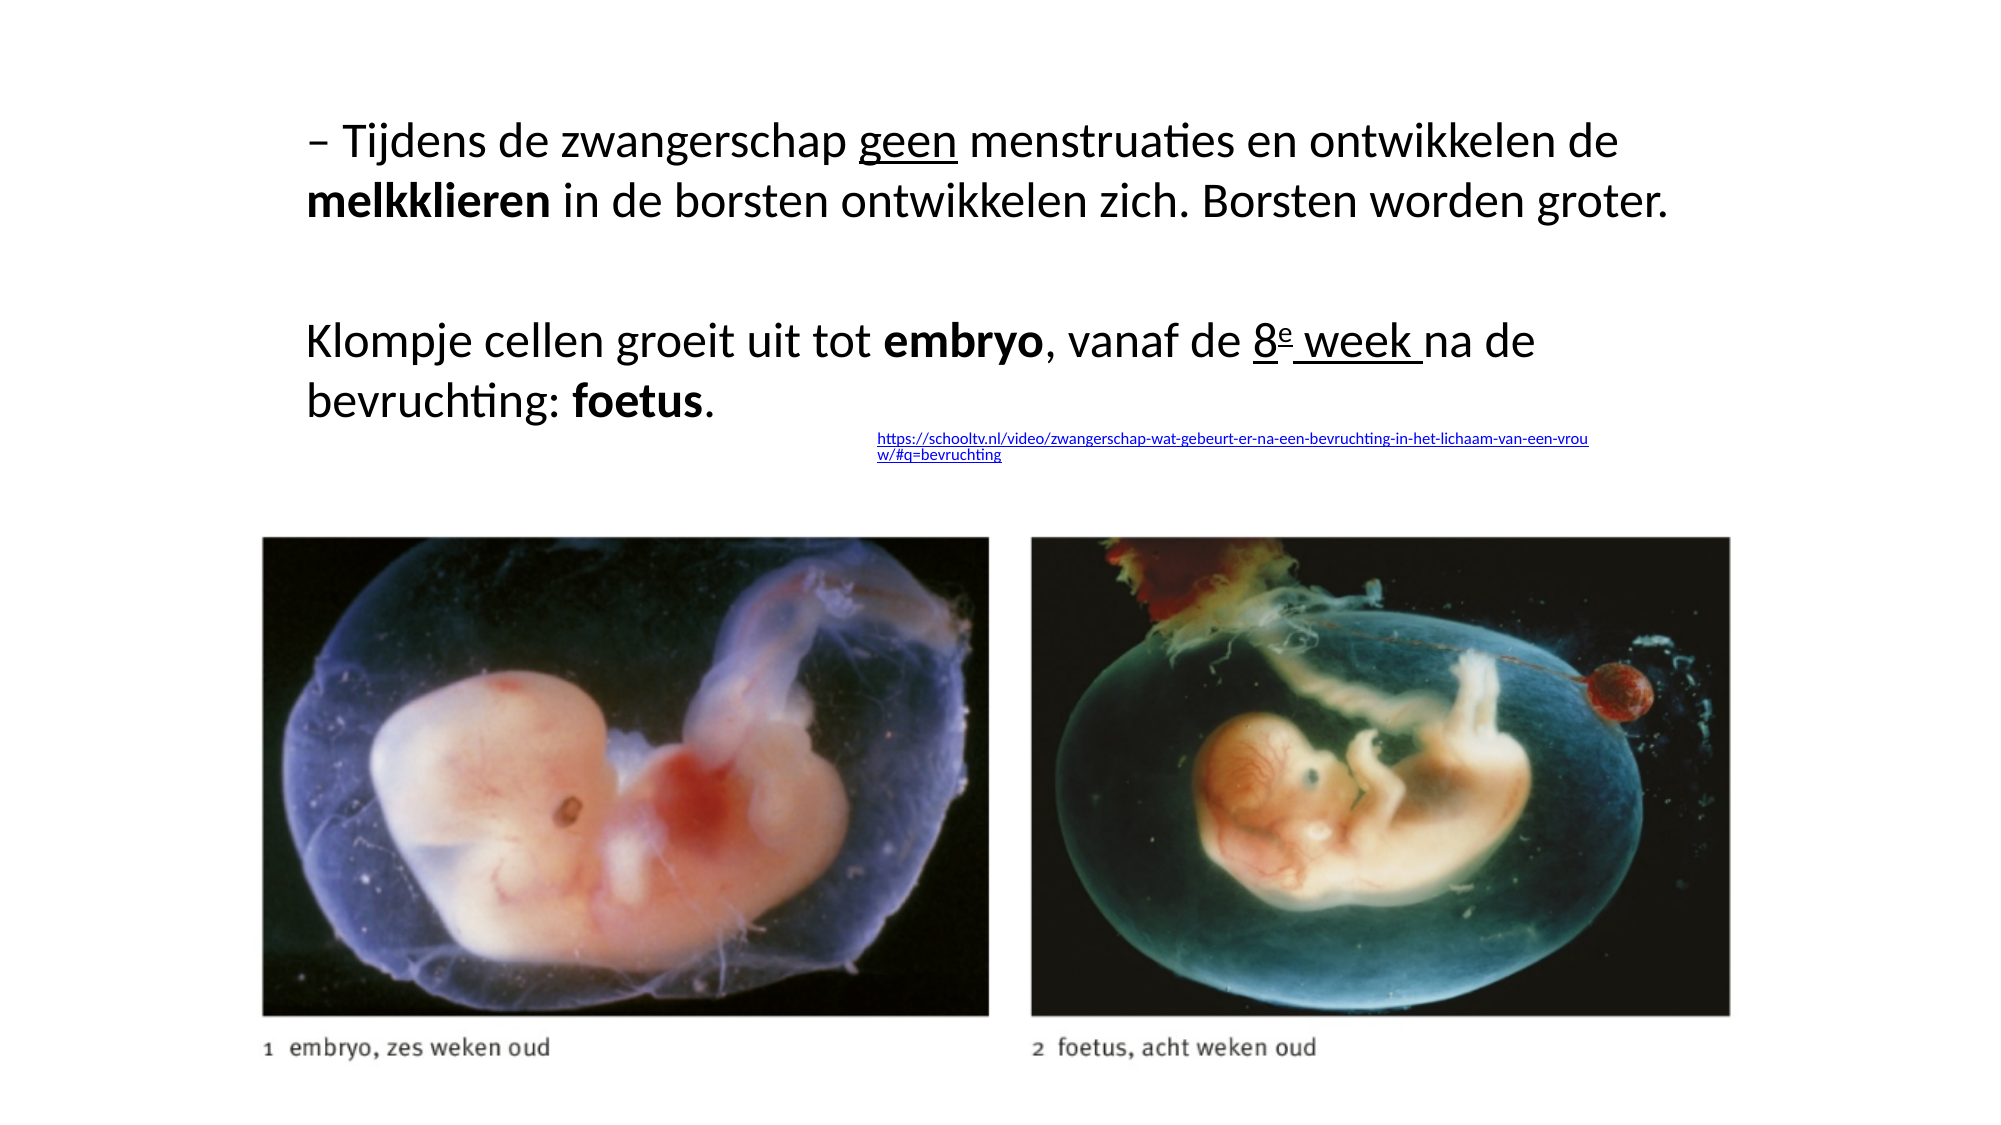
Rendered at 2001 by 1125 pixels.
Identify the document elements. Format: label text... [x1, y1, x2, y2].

picture [249, 524, 1751, 1073]
text_box https://schooltv.nl/video/zwangerschap-wat-gebeurt-er-na-een-bevruchting-in-het-lichaam-van-een-vrouw/#q=bevruchting [862, 420, 1613, 455]
list – Tijdens de zwangerschap geen menstruaties en ontwikkelen de melkklieren in de borsten ontwikkelen zich. Borsten worden groter. Klompje cellen groeit uit tot embryo, vanaf de 8e week na de bevruchting: foetus. [291, 99, 1754, 475]
